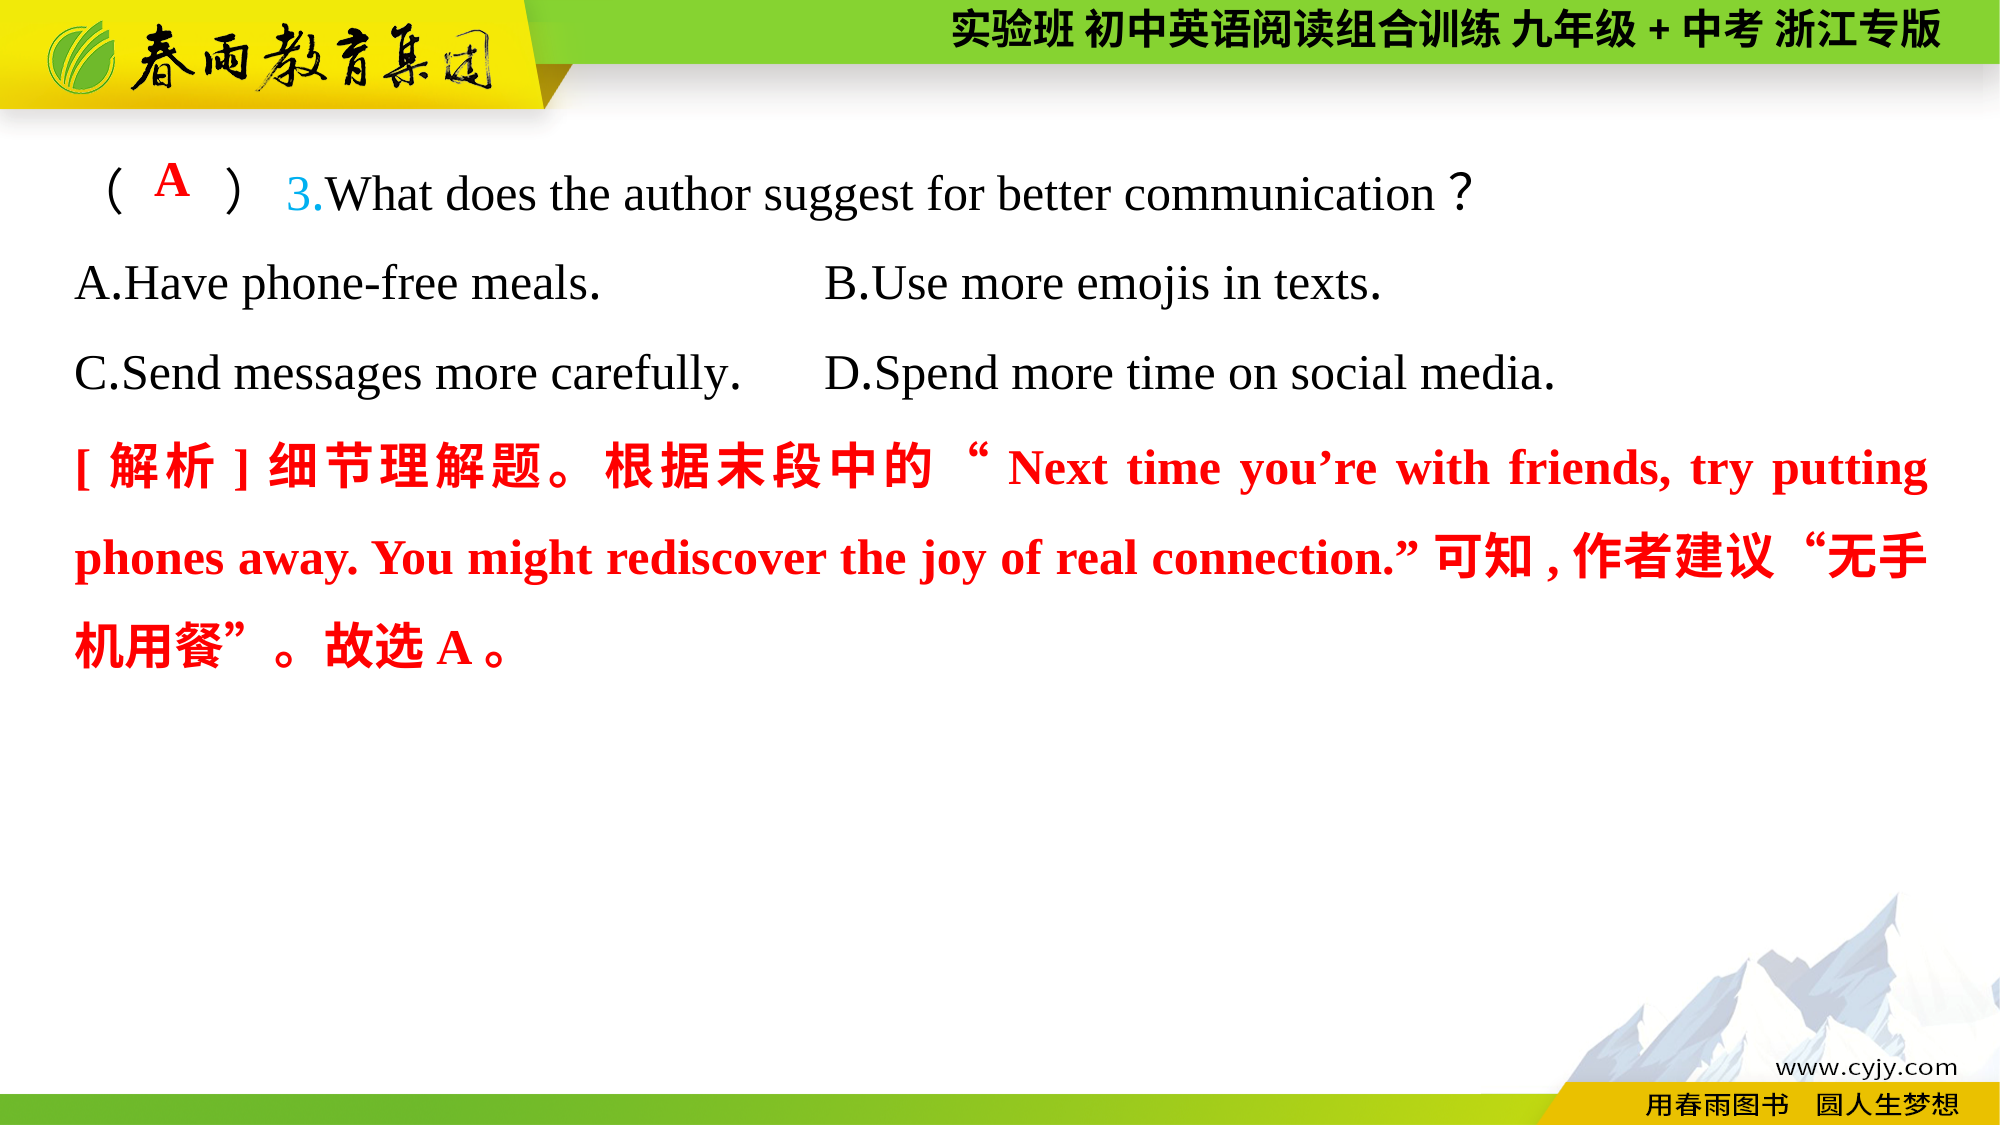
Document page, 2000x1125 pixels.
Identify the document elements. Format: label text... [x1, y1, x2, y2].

text_box A [139, 139, 206, 215]
picture [0, 0, 2000, 1125]
list （ ）3.What does the author suggest for better communication？ A.Have phone-free meals. B.Use more emojis in texts. C.Send messages more carefully. D.Spend more time on social media. [59, 122, 1944, 397]
text_box [解析]细节理解题。根据末段中的“Next time you’re with friends, try putting phones away. You might rediscover the joy of real connection.”可知,作者建议“无手机用餐”。故选A。 [59, 397, 1944, 683]
